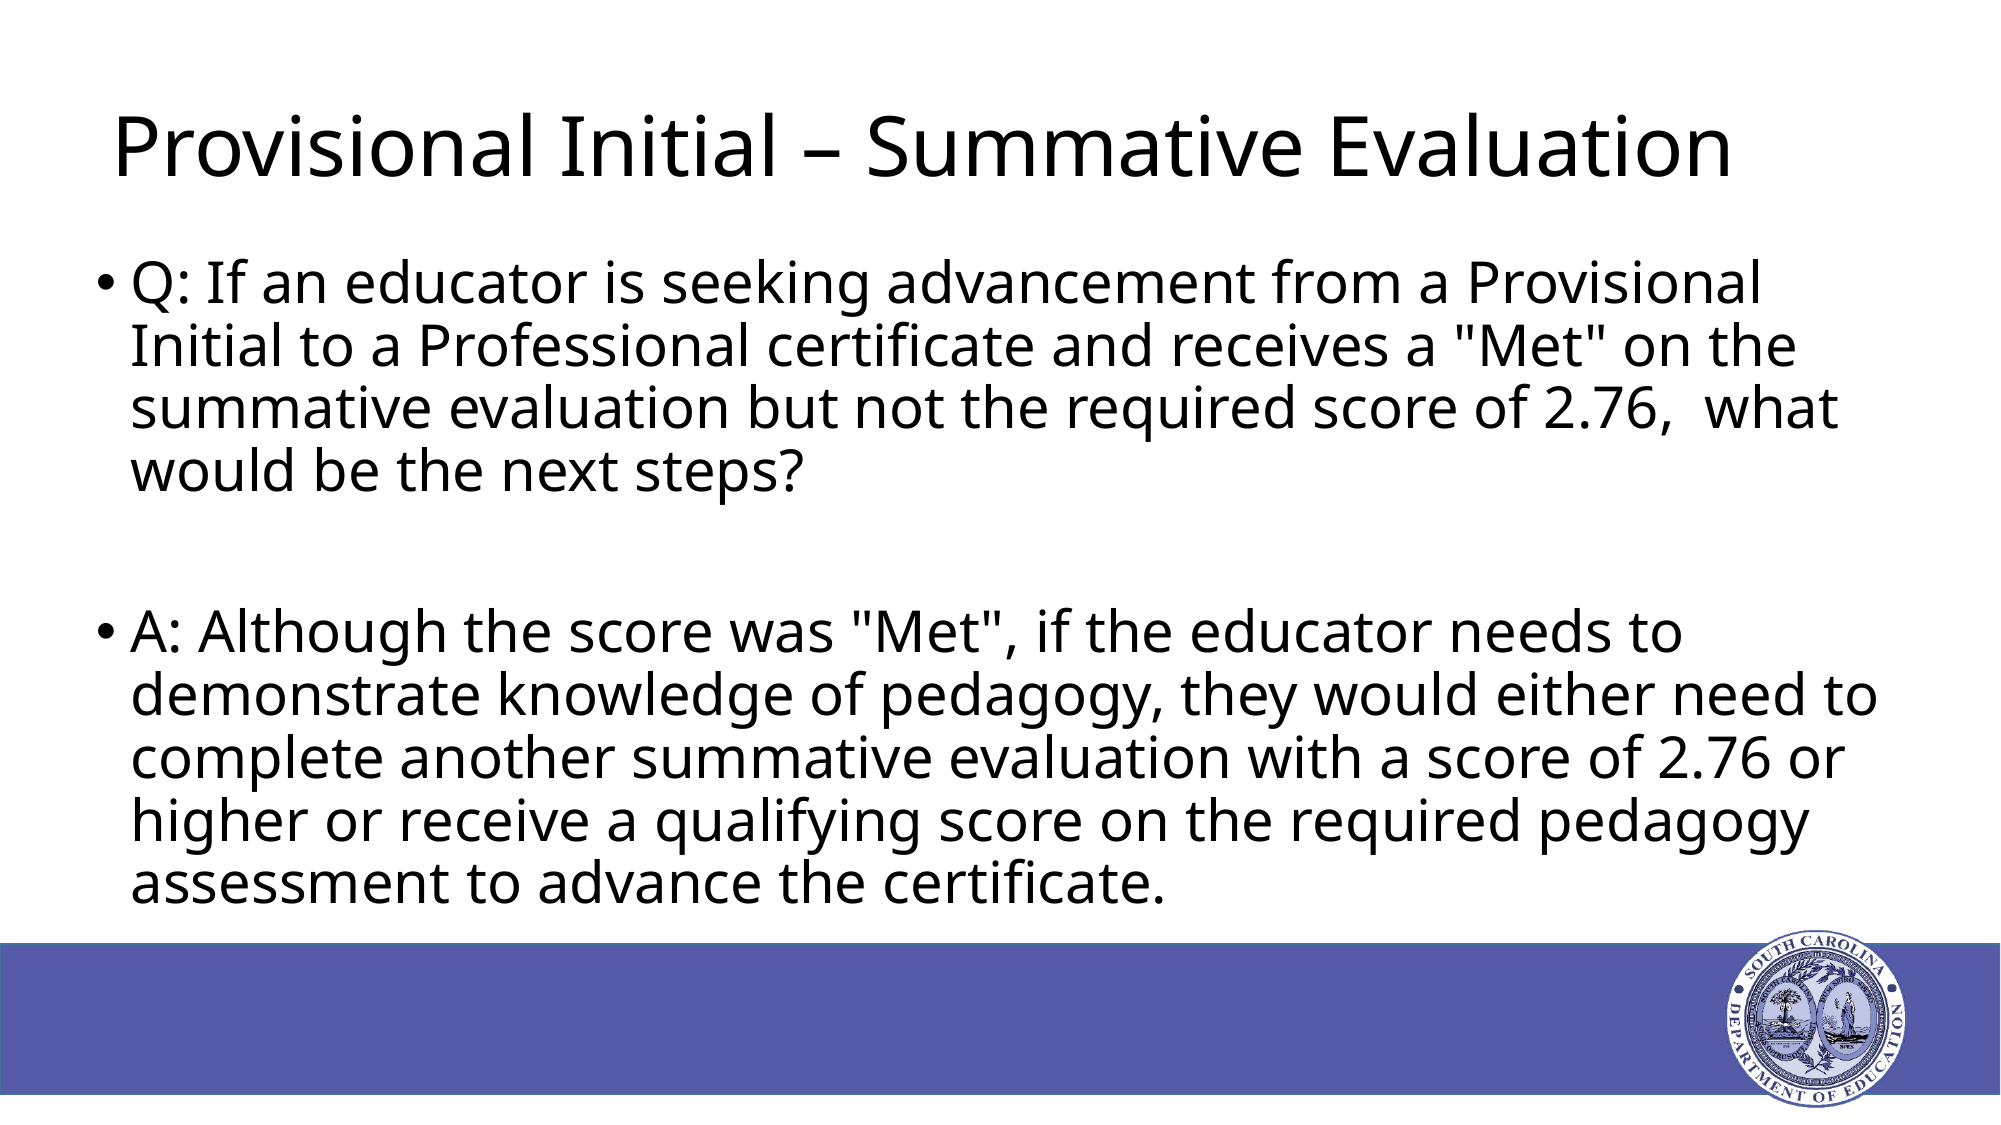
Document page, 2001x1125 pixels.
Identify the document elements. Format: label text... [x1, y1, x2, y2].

title Provisional Initial – Summative Evaluation [96, 59, 1897, 240]
picture [1723, 928, 1907, 1109]
list Q: If an educator is seeking advancement from a Provisional Initial to a Professional certificate and receives a "Met" on the summative evaluation but not the required score of 2.76, what would be the next steps? A: Although the score was "Met", if the educator needs to demonstrate knowledge of pedagogy, they would either need to complete another summative evaluation with a score of 2.76 or higher or receive a qualifying score on the required pedagogy assessment to advance the certificate. [80, 245, 1897, 933]
